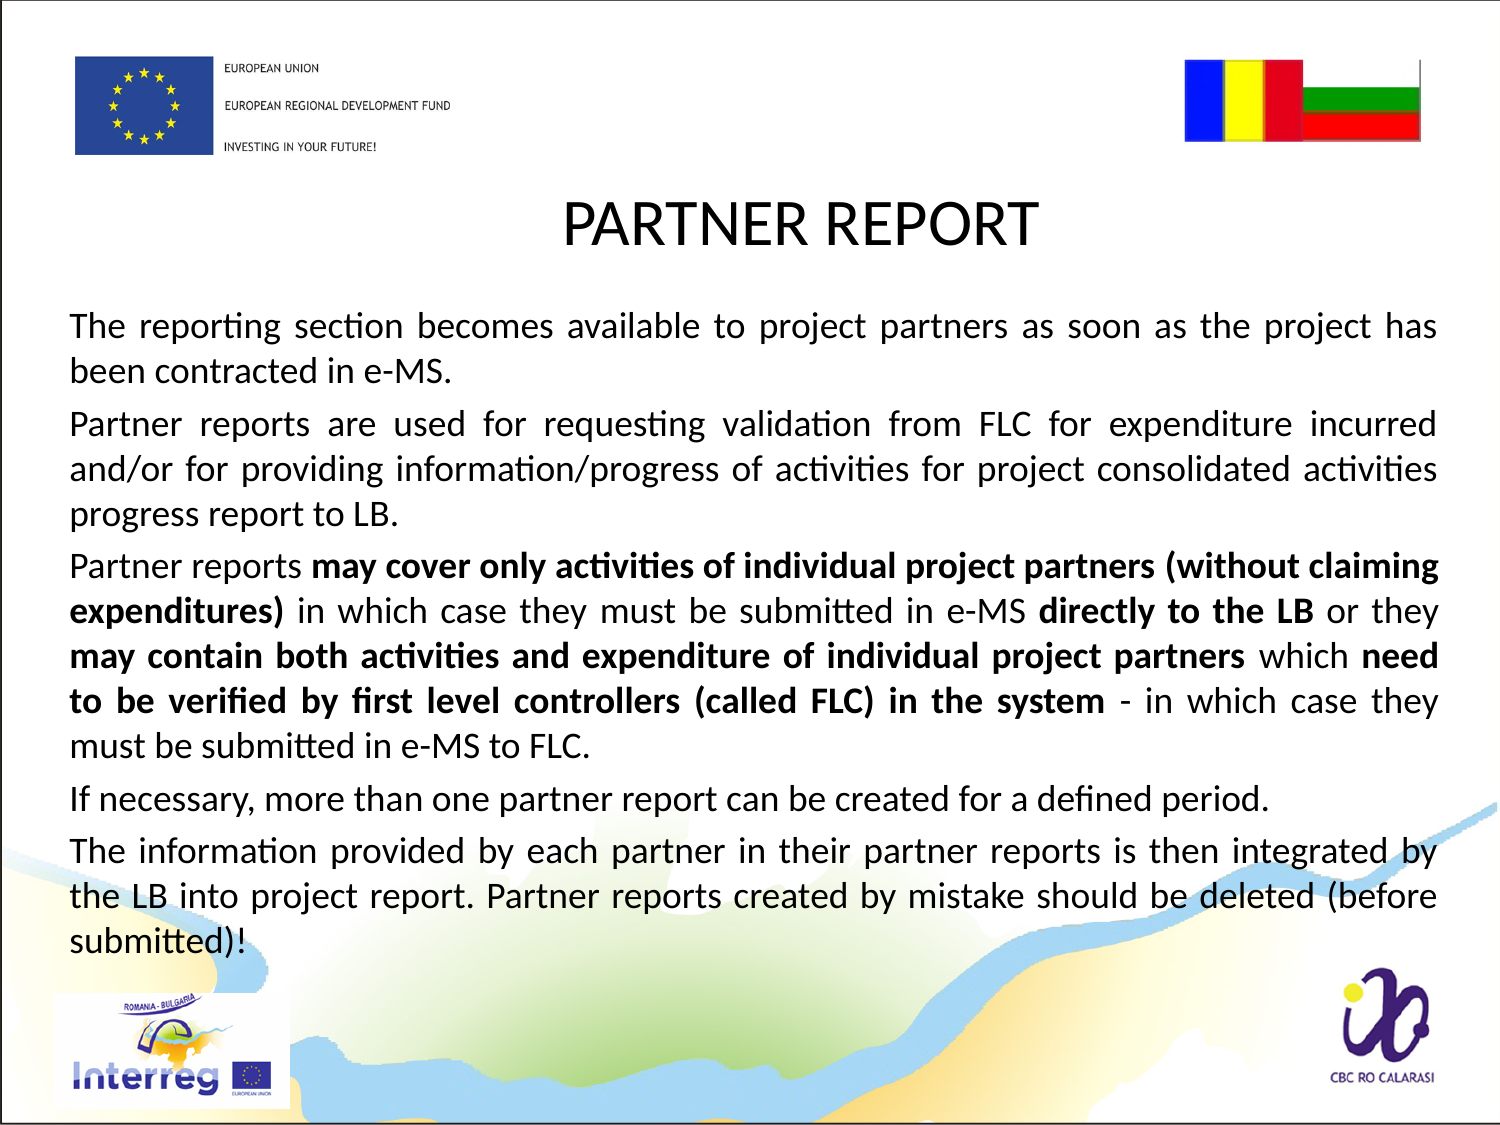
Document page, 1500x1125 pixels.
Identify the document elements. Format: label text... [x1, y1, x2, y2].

list The reporting section becomes available to project partners as soon as the project has been contracted in e-MS. Partner reports are used for requesting validation from FLC for expenditure incurred and/or for providing information/progress of activities for project consolidated activities progress report to LB. Partner reports may cover only activities of individual project partners (without claiming expenditures) in which case they must be submitted in e-MS directly to the LB or they may contain both activities and expenditure of individual project partners which need to be verified by first level controllers (called FLC) in the system - in which case they must be submitted in e-MS to FLC. If necessary, more than one partner report can be created for a defined period. The information provided by each partner in their partner reports is then integrated by the LB into project report. Partner reports created by mistake should be deleted (before submitted)! [54, 256, 1455, 1034]
picture [0, 0, 1500, 1125]
title PARTNER REPORT [446, 152, 1172, 256]
